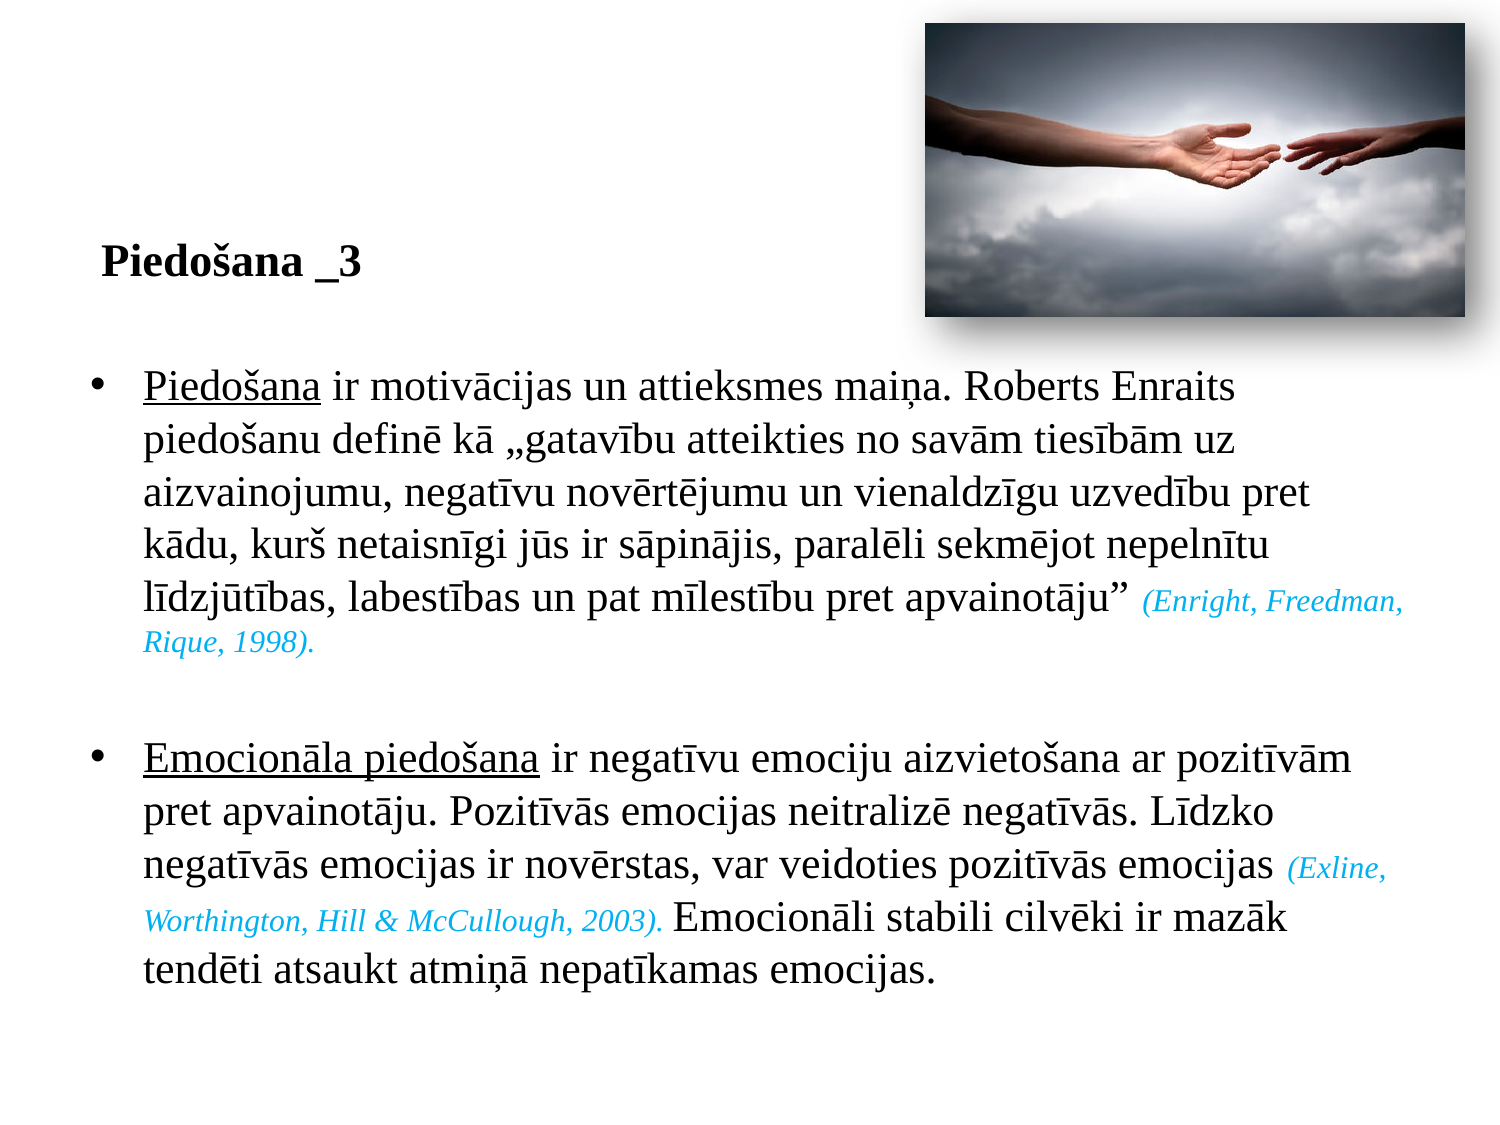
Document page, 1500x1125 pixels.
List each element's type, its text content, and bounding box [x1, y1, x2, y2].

list Piedošana _3 Piedošana ir motivācijas un attieksmes maiņa. Roberts Enraits piedošanu definē kā „gatavību atteikties no savām tiesībām uz aizvainojumu, negatīvu novērtējumu un vienaldzīgu uzvedību pret kādu, kurš netaisnīgi jūs ir sāpinājis, paralēli sekmējot nepelnītu līdzjūtības, labestības un pat mīlestību pret apvainotāju” (Enright, Freedman, Rique, 1998). Emocionāla piedošana ir negatīvu emociju aizvietošana ar pozitīvām pret apvainotāju. Pozitīvās emocijas neitralizē negatīvās. Līdzko negatīvās emocijas ir novērstas, var veidoties pozitīvās emocijas (Exline, Worthington, Hill & McCullough, 2003). Emocionāli stabili cilvēki ir mazāk tendēti atsaukt atmiņā nepatīkamas emocijas. [75, 222, 1425, 1005]
picture [925, 23, 1466, 317]
